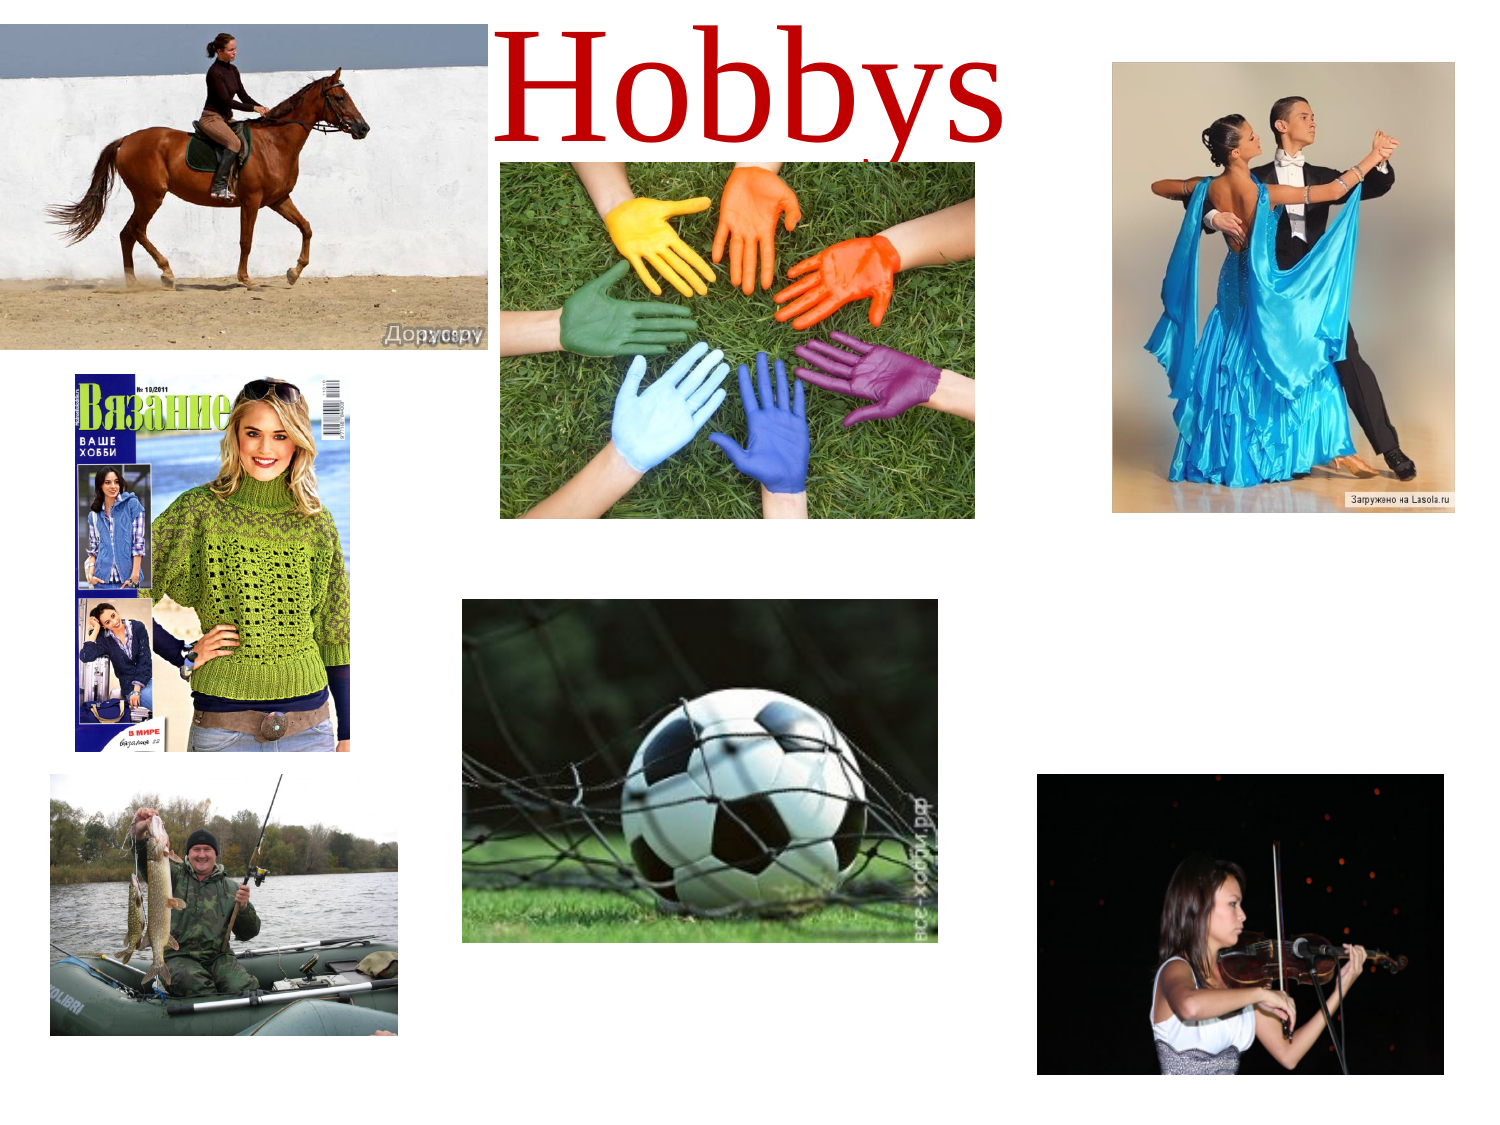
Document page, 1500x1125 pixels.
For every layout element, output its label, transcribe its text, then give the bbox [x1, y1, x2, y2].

picture [1112, 62, 1455, 513]
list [0, 24, 488, 350]
picture [1037, 774, 1444, 1076]
picture [462, 599, 938, 943]
picture [49, 774, 399, 1037]
title Hobbys [75, 12, 1425, 138]
picture [499, 162, 976, 520]
picture [74, 374, 351, 752]
